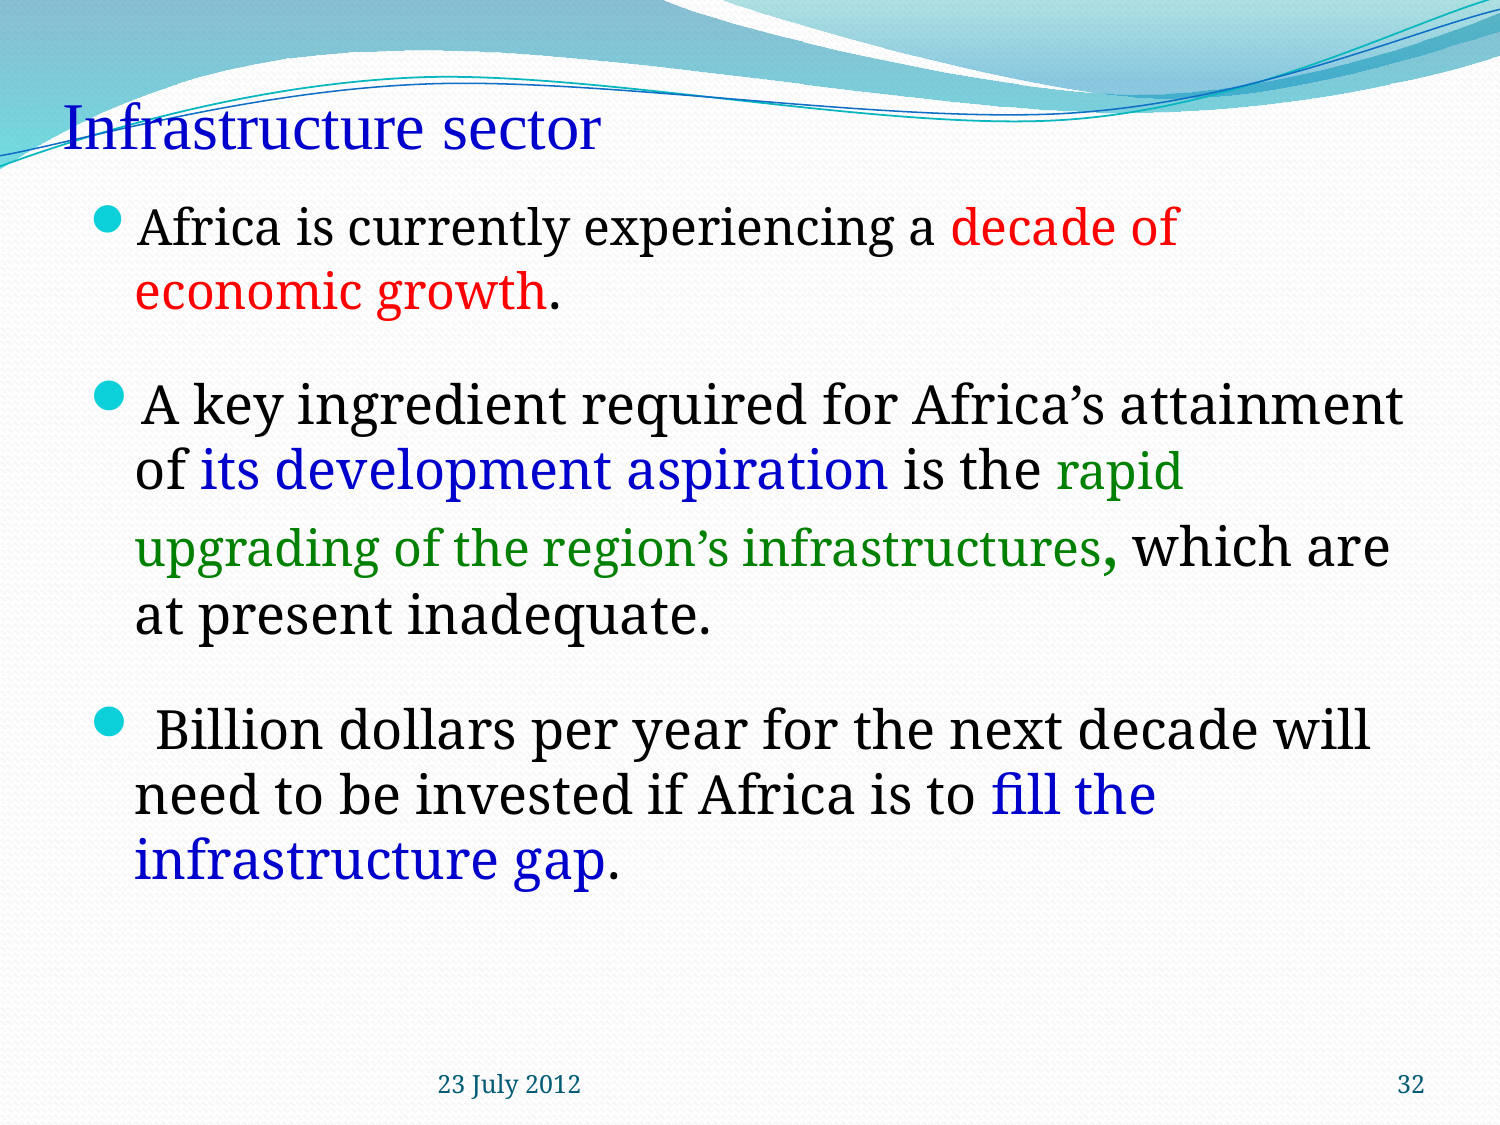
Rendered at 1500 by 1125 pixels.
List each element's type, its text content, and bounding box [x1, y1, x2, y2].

title Infrastructure sector [62, 50, 1413, 163]
slide_number 32 [1299, 1042, 1425, 1103]
list Africa is currently experiencing a decade of economic growth. A key ingredient required for Africa’s attainment of its development aspiration is the rapid upgrading of the region’s infrastructures, which are at present inadequate. Billion dollars per year for the next decade will need to be invested if Africa is to fill the infrastructure gap. [75, 187, 1425, 1025]
footer 23 July 2012 [437, 1042, 988, 1103]
